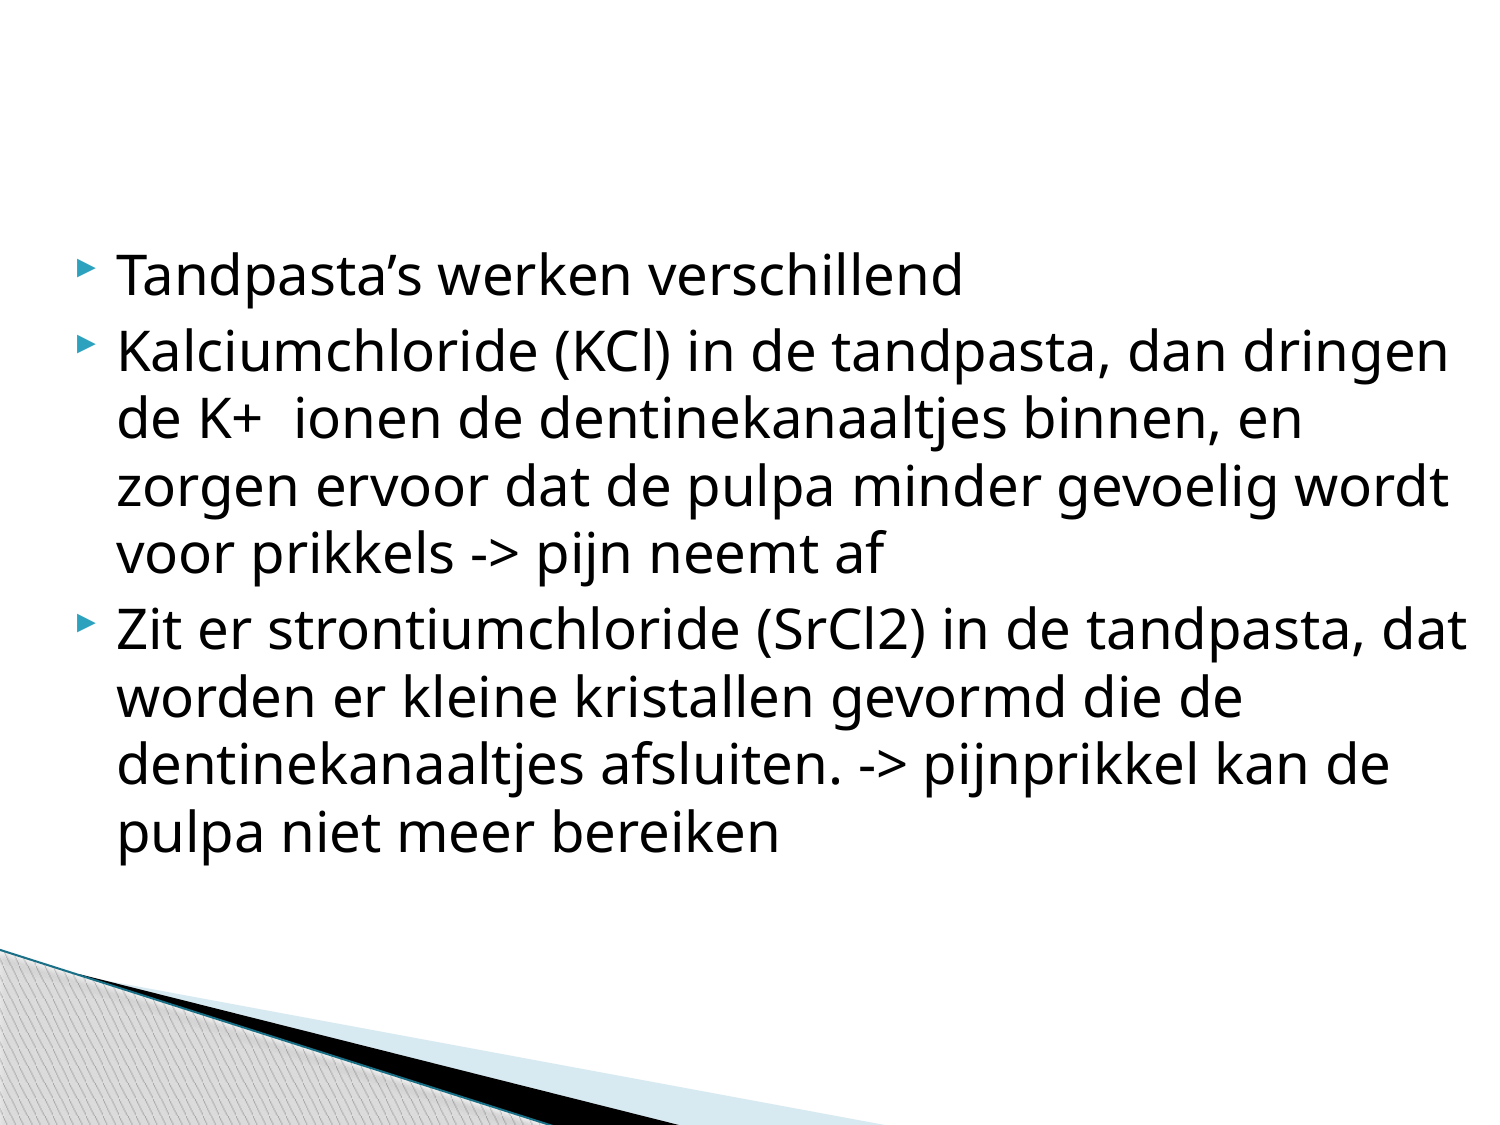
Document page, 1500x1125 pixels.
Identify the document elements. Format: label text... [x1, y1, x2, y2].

list Tandpasta’s werken verschillend Kalciumchloride (KCl) in de tandpasta, dan dringen de K+ ionen de dentinekanaaltjes binnen, en zorgen ervoor dat de pulpa minder gevoelig wordt voor prikkels -> pijn neemt af Zit er strontiumchloride (SrCl2) in de tandpasta, dat worden er kleine kristallen gevormd die de dentinekanaaltjes afsluiten. -> pijnprikkel kan de pulpa niet meer bereiken [41, 231, 1500, 1000]
